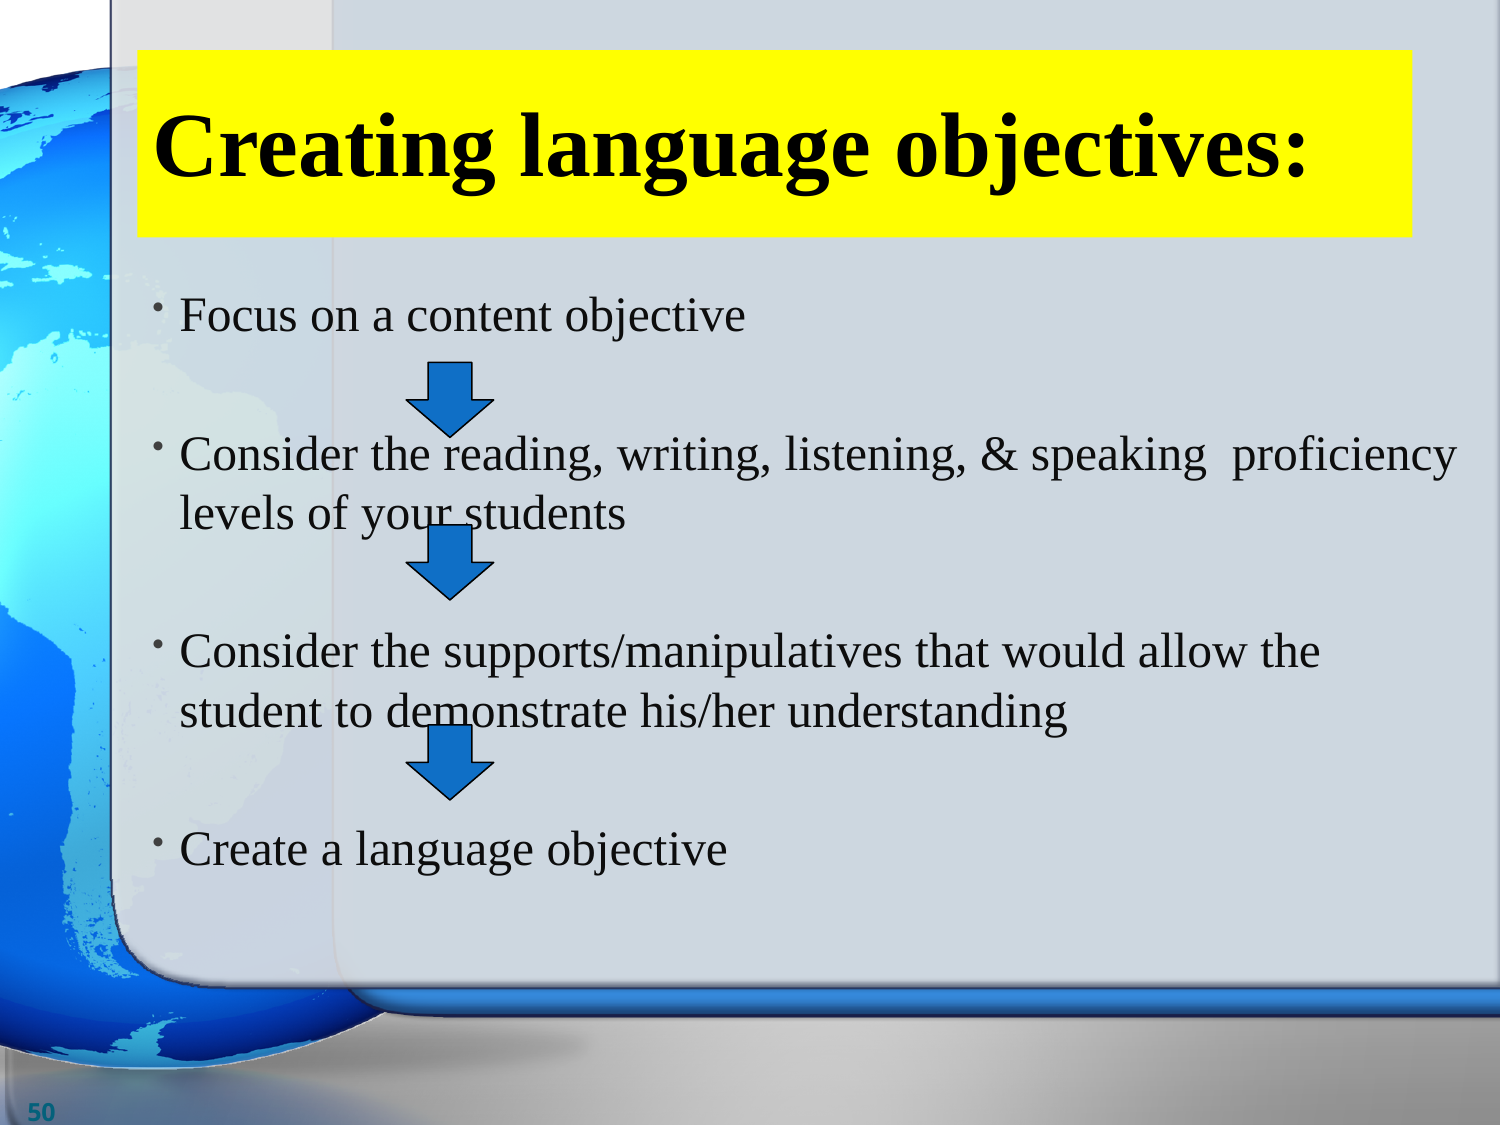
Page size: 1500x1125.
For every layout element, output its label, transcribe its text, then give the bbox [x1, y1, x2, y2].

slide_number 50 [12, 1088, 363, 1125]
picture [0, 0, 1500, 1125]
list Focus on a content objective Consider the reading, writing, listening, & speaking proficiency levels of your students Consider the supports/manipulatives that would allow the student to demonstrate his/her understanding Create a language objective [137, 274, 1475, 1025]
text_box [406, 524, 494, 600]
title Creating language objectives: [137, 50, 1413, 238]
text_box [406, 362, 494, 438]
text_box [406, 724, 494, 800]
